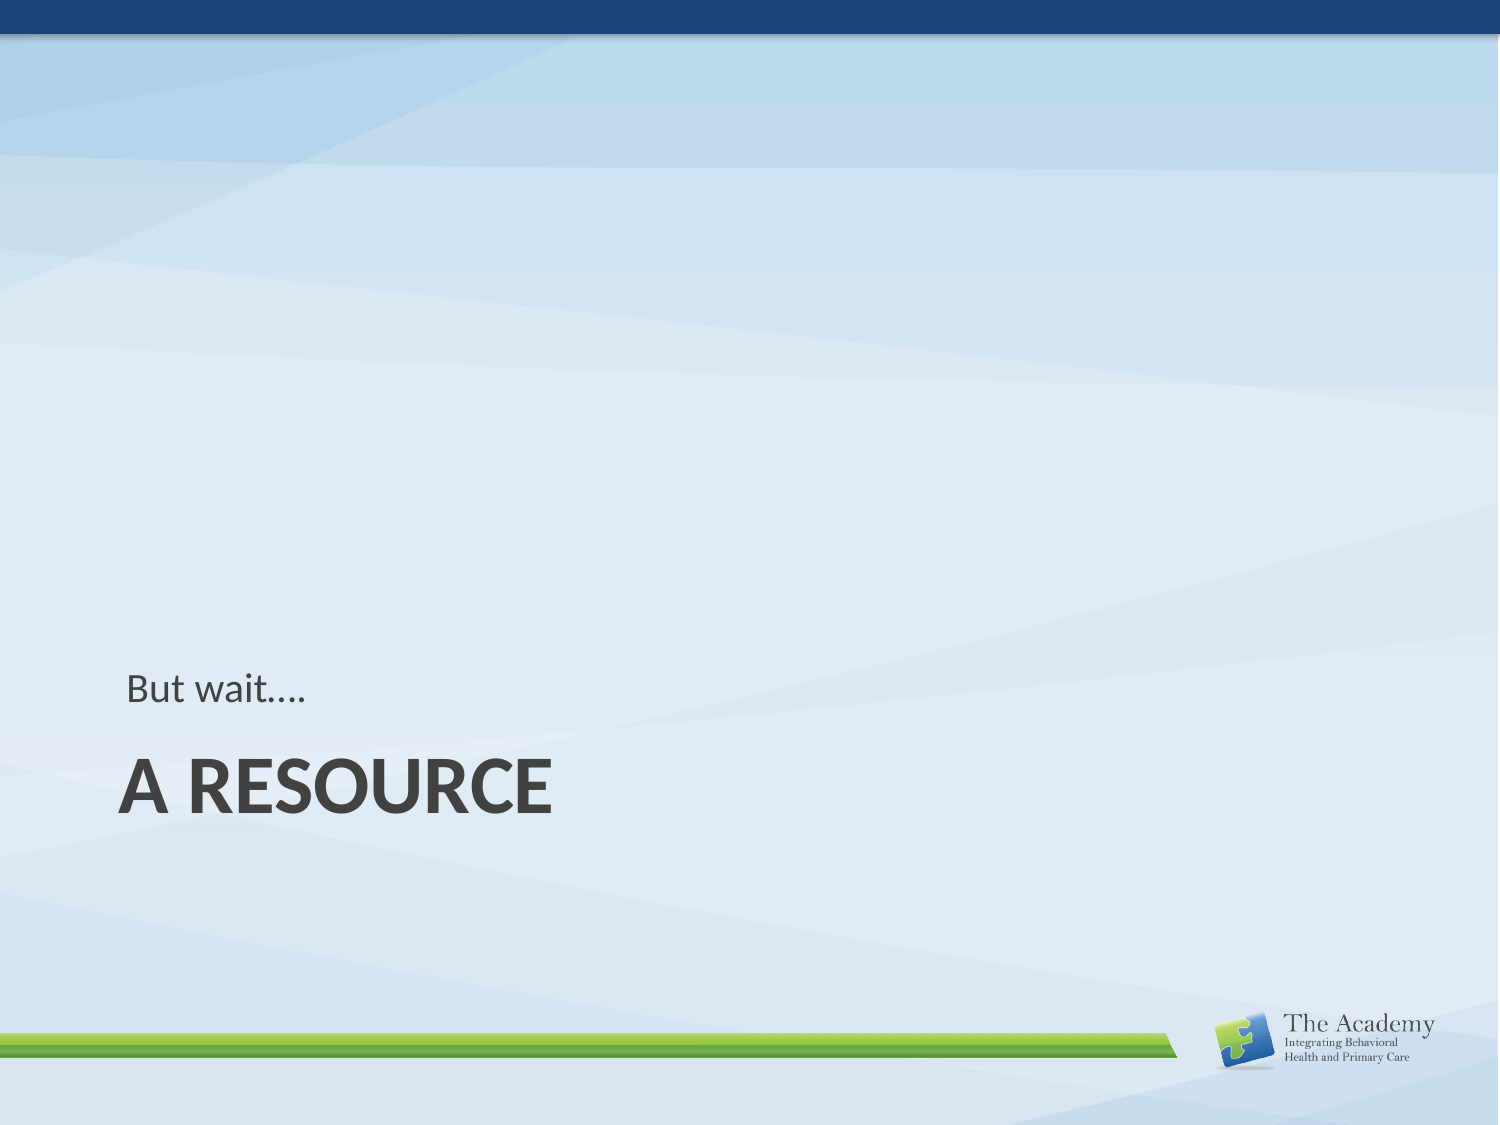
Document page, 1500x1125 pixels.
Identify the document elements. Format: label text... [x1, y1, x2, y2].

picture [0, 34, 1498, 1125]
text_box But wait…. [72, 476, 1348, 723]
title A RESOURCE [118, 722, 1394, 947]
